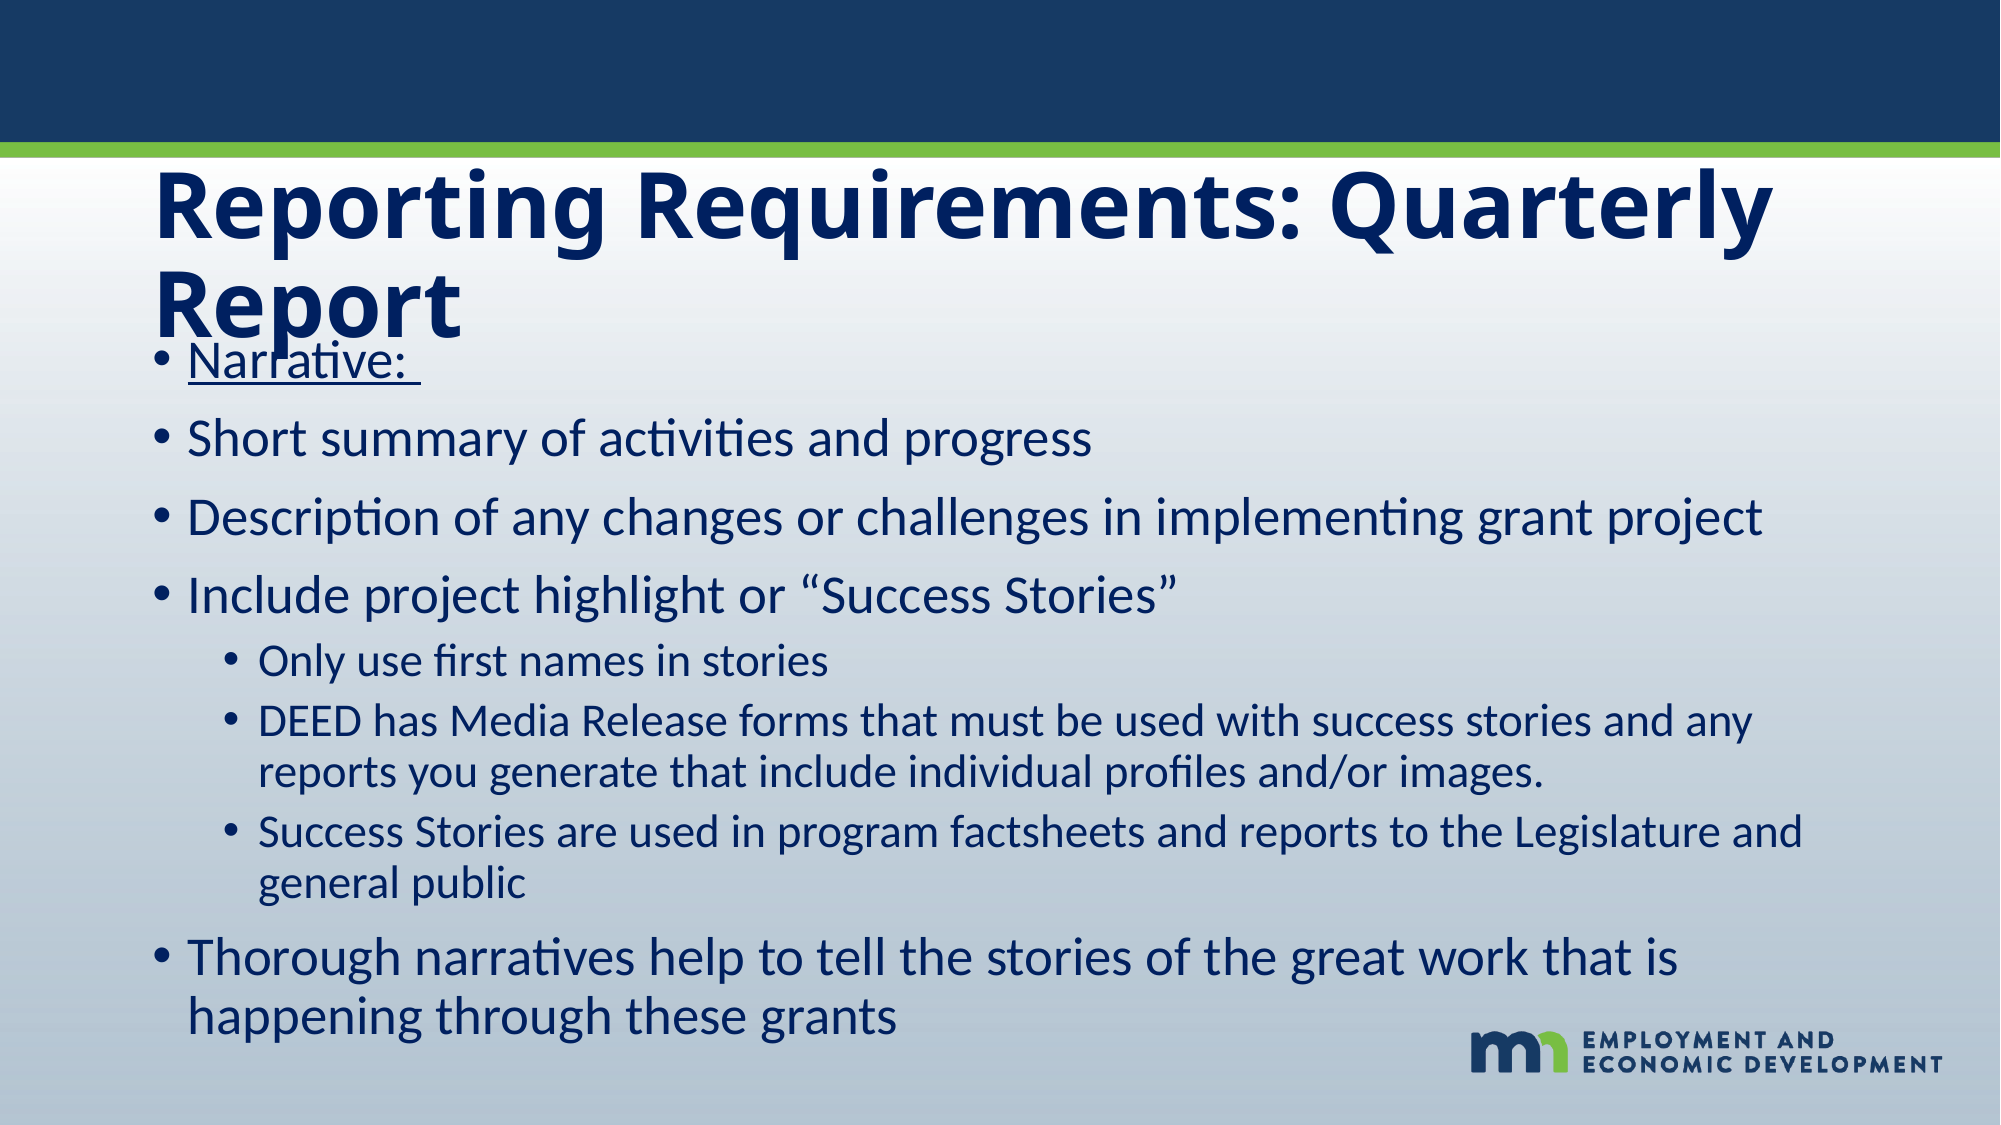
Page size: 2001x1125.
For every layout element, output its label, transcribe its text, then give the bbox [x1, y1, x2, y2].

text_box Narrative: Short summary of activities and progress Description of any changes or challenges in implementing grant project Include project highlight or “Success Stories” Only use first names in stories DEED has Media Release forms that must be used with success stories and any reports you generate that include individual profiles and/or images. Success Stories are used in program factsheets and reports to the Legislature and general public Thorough narratives help to tell the stories of the great work that is happening through these grants [137, 323, 1900, 1058]
text_box Reporting Requirements: Quarterly Report [137, 149, 1863, 323]
picture [0, 0, 2000, 1125]
